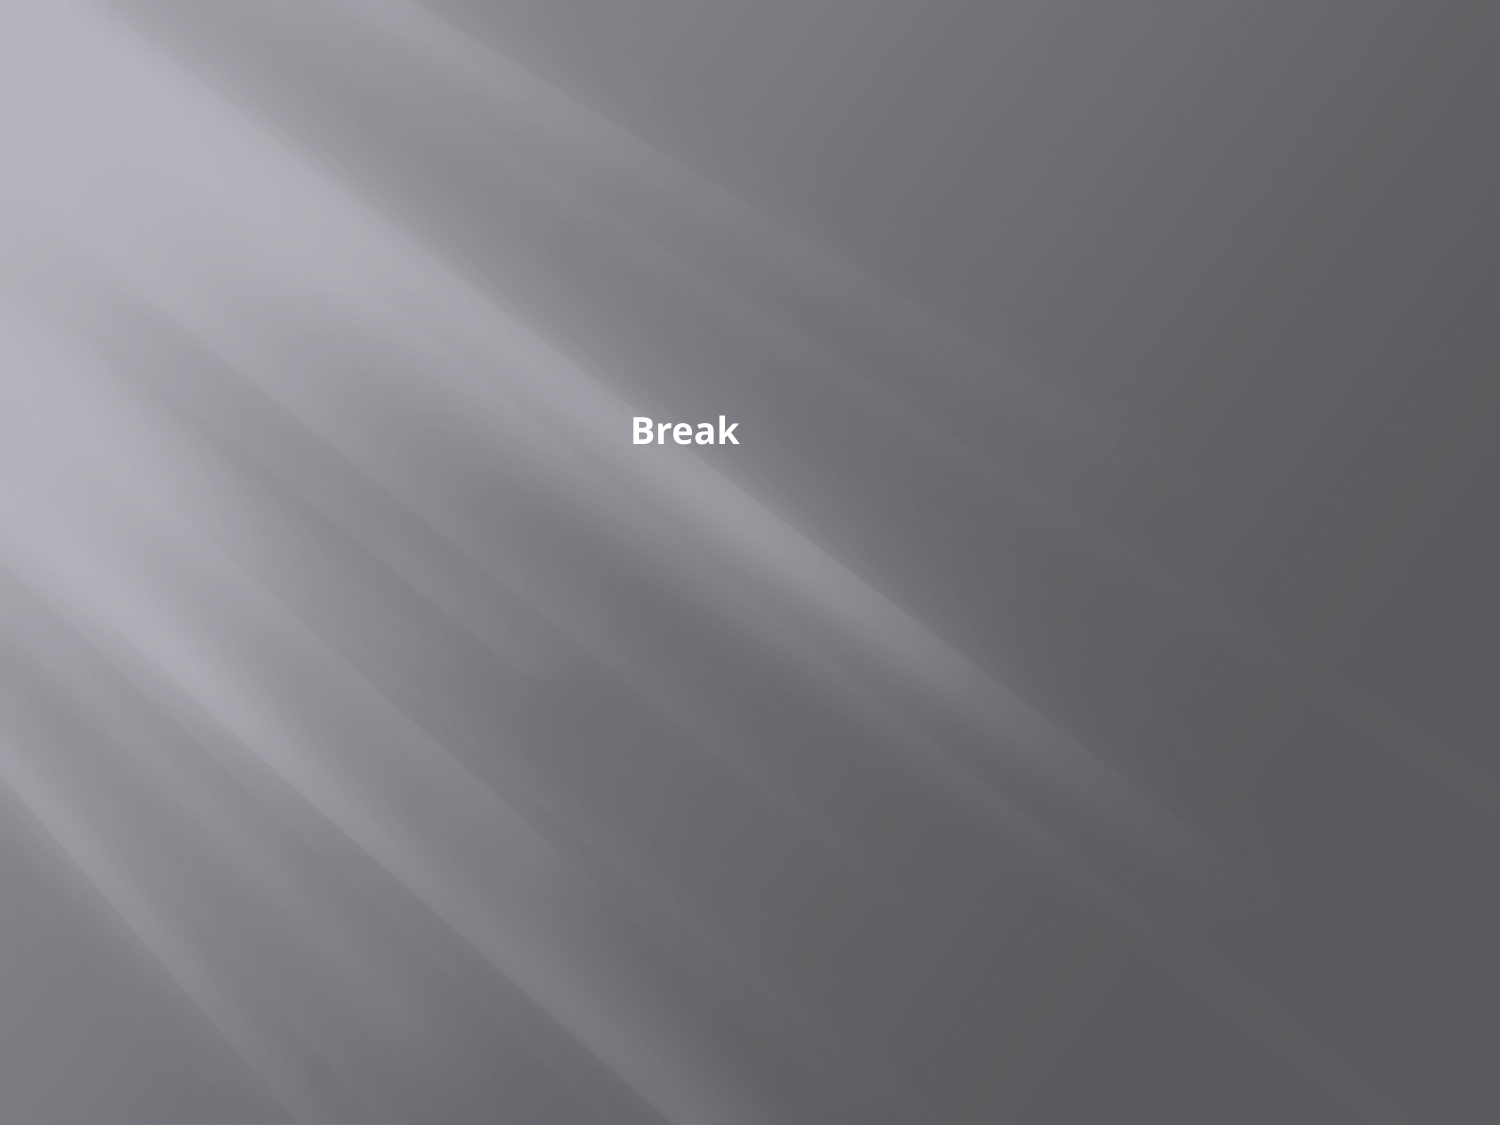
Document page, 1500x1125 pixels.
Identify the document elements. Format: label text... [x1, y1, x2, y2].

text_box Break [615, 399, 755, 460]
